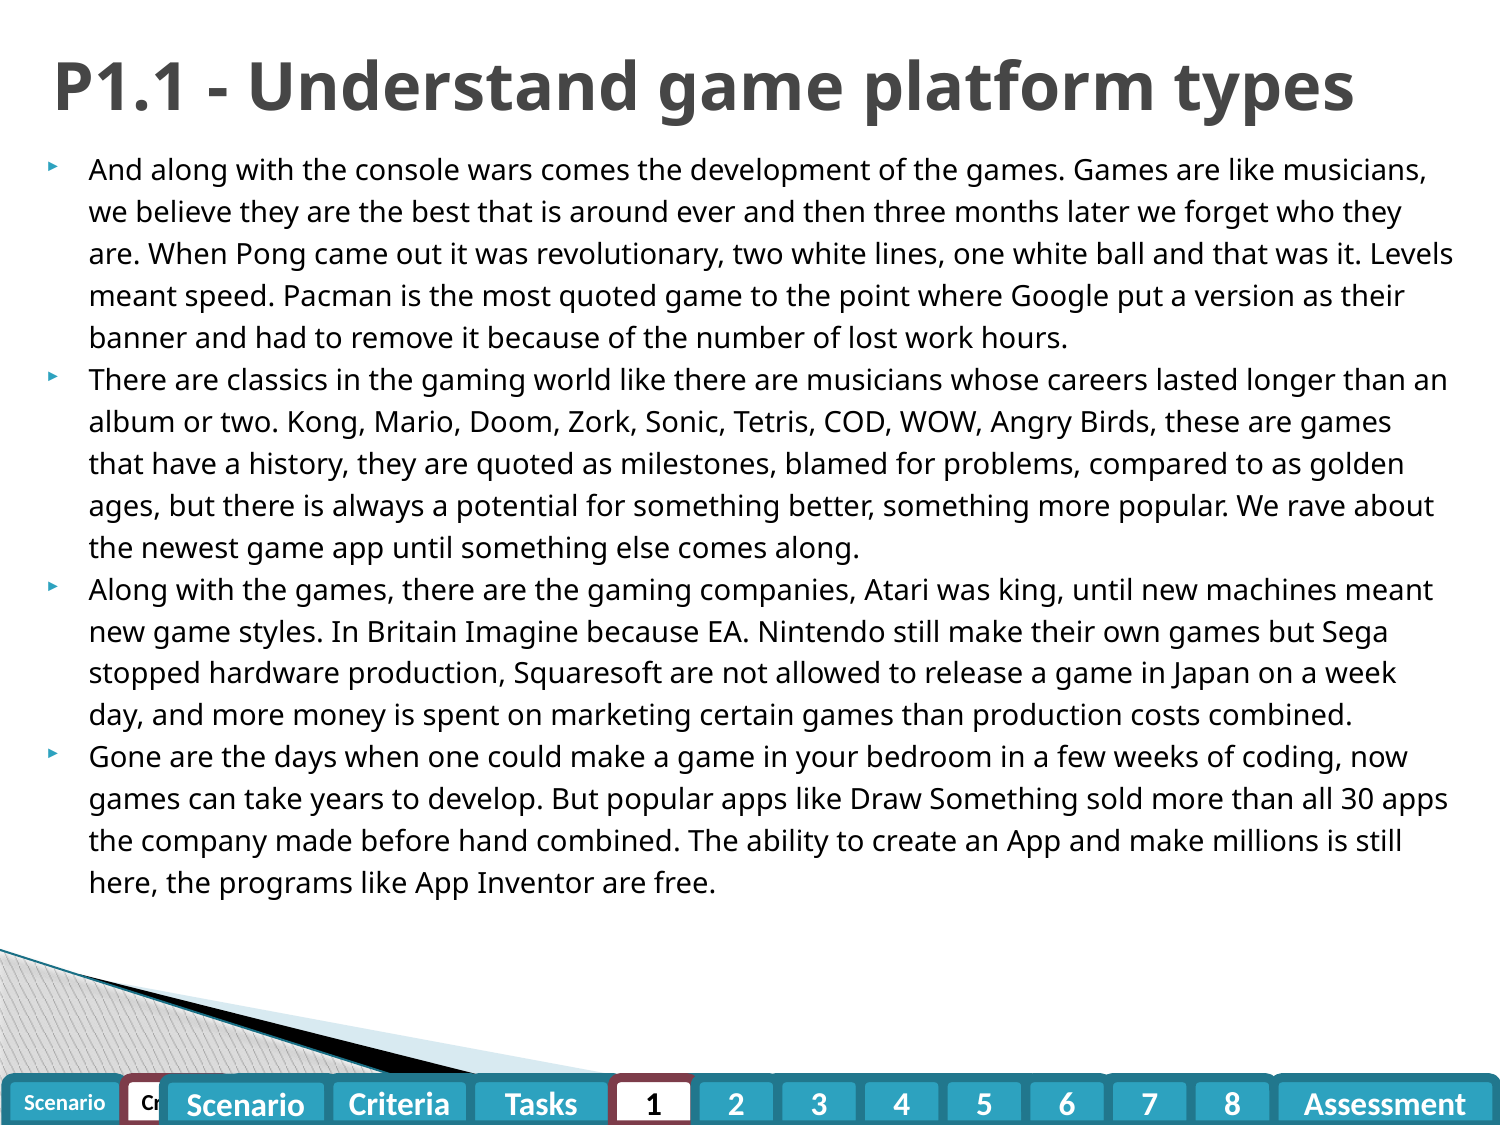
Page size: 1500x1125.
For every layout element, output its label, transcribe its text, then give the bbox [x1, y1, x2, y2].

text_box 2 [690, 1073, 778, 1125]
title P1.1 - Understand game platform types [37, 19, 1471, 149]
text_box 4 [855, 1073, 943, 1125]
text_box 5 [938, 1073, 1026, 1125]
text_box 3 [773, 1073, 860, 1125]
text_box Tasks [466, 1073, 612, 1125]
text_box Scenario [158, 1073, 328, 1125]
text_box 7 [1103, 1073, 1191, 1125]
list And along with the console wars comes the development of the games. Games are like musicians, we believe they are the best that is around ever and then three months later we forget who they are. When Pong came out it was revolutionary, two white lines, one white ball and that was it. Levels meant speed. Pacman is the most quoted game to the point where Google put a version as their banner and had to remove it because of the number of lost work hours. There are classics in the gaming world like there are musicians whose careers lasted longer than an album or two. Kong, Mario, Doom, Zork, Sonic, Tetris, COD, WOW, Angry Birds, these are games that have a history, they are quoted as milestones, blamed for problems, compared to as golden ages, but there is always a potential for something better, something more popular. We rave about the newest game app until something else comes along. Along with the games, there are the gaming companies, Atari was king, until new machines meant new game styles. In Britain Imagine because EA. Nintendo still make their own games but Sega stopped hardware production, Squaresoft are not allowed to release a game in Japan on a week day, and more money is spent on marketing certain games than production costs combined. Gone are the days when one could make a game in your bedroom in a few weeks of coding, now games can take years to develop. But popular apps like Draw Something sold more than all 30 apps the company made before hand combined. The ability to create an App and make millions is still here, the programs like App Inventor are free. [29, 137, 1471, 1083]
text_box 6 [1021, 1073, 1108, 1125]
text_box Criteria [324, 1073, 470, 1125]
text_box Assessment [1274, 1073, 1500, 1125]
text_box 1 [607, 1073, 695, 1125]
text_box 8 [1186, 1073, 1279, 1125]
